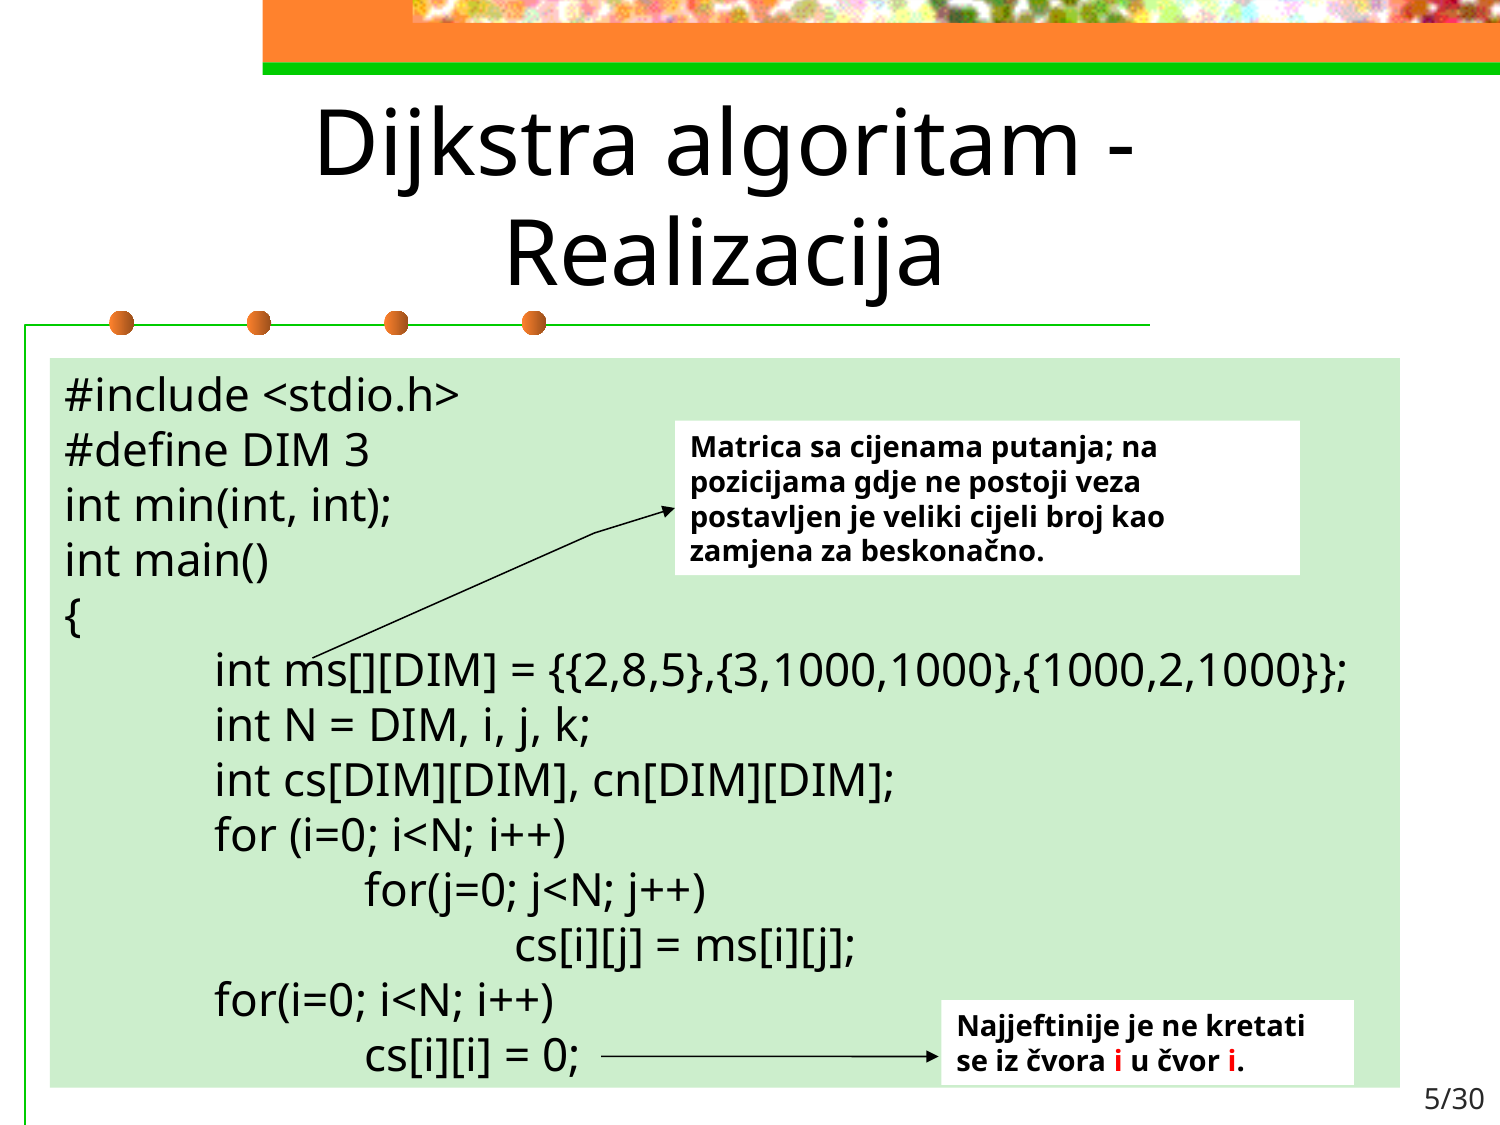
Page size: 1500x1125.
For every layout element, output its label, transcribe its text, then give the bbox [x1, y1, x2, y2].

text_box [312, 505, 675, 659]
picture [412, 0, 1500, 23]
text_box 5/30 [1374, 1072, 1500, 1123]
text_box Matrica sa cijenama putanja; na pozicijama gdje ne postoji veza postavljen je veliki cijeli broj kao zamjena za beskonačno. [675, 420, 1300, 576]
text_box [601, 1050, 939, 1063]
text_box #include <stdio.h> #define DIM 3 int min(int, int); int main() { int ms[][DIM] = {{2,8,5},{3,1000,1000},{1000,2,1000}}; int N = DIM, i, j, k; int cs[DIM][DIM], cn[DIM][DIM]; for (i=0; i<N; i++) for(j=0; j<N; j++) cs[i][j] = ms[i][j]; for(i=0; i<N; i++) cs[i][i] = 0; [49, 358, 1400, 1088]
title Dijkstra algoritam - Realizacija [87, 99, 1363, 288]
text_box Najjeftinije je ne kretati se iz čvora i u čvor i. [941, 1000, 1354, 1085]
